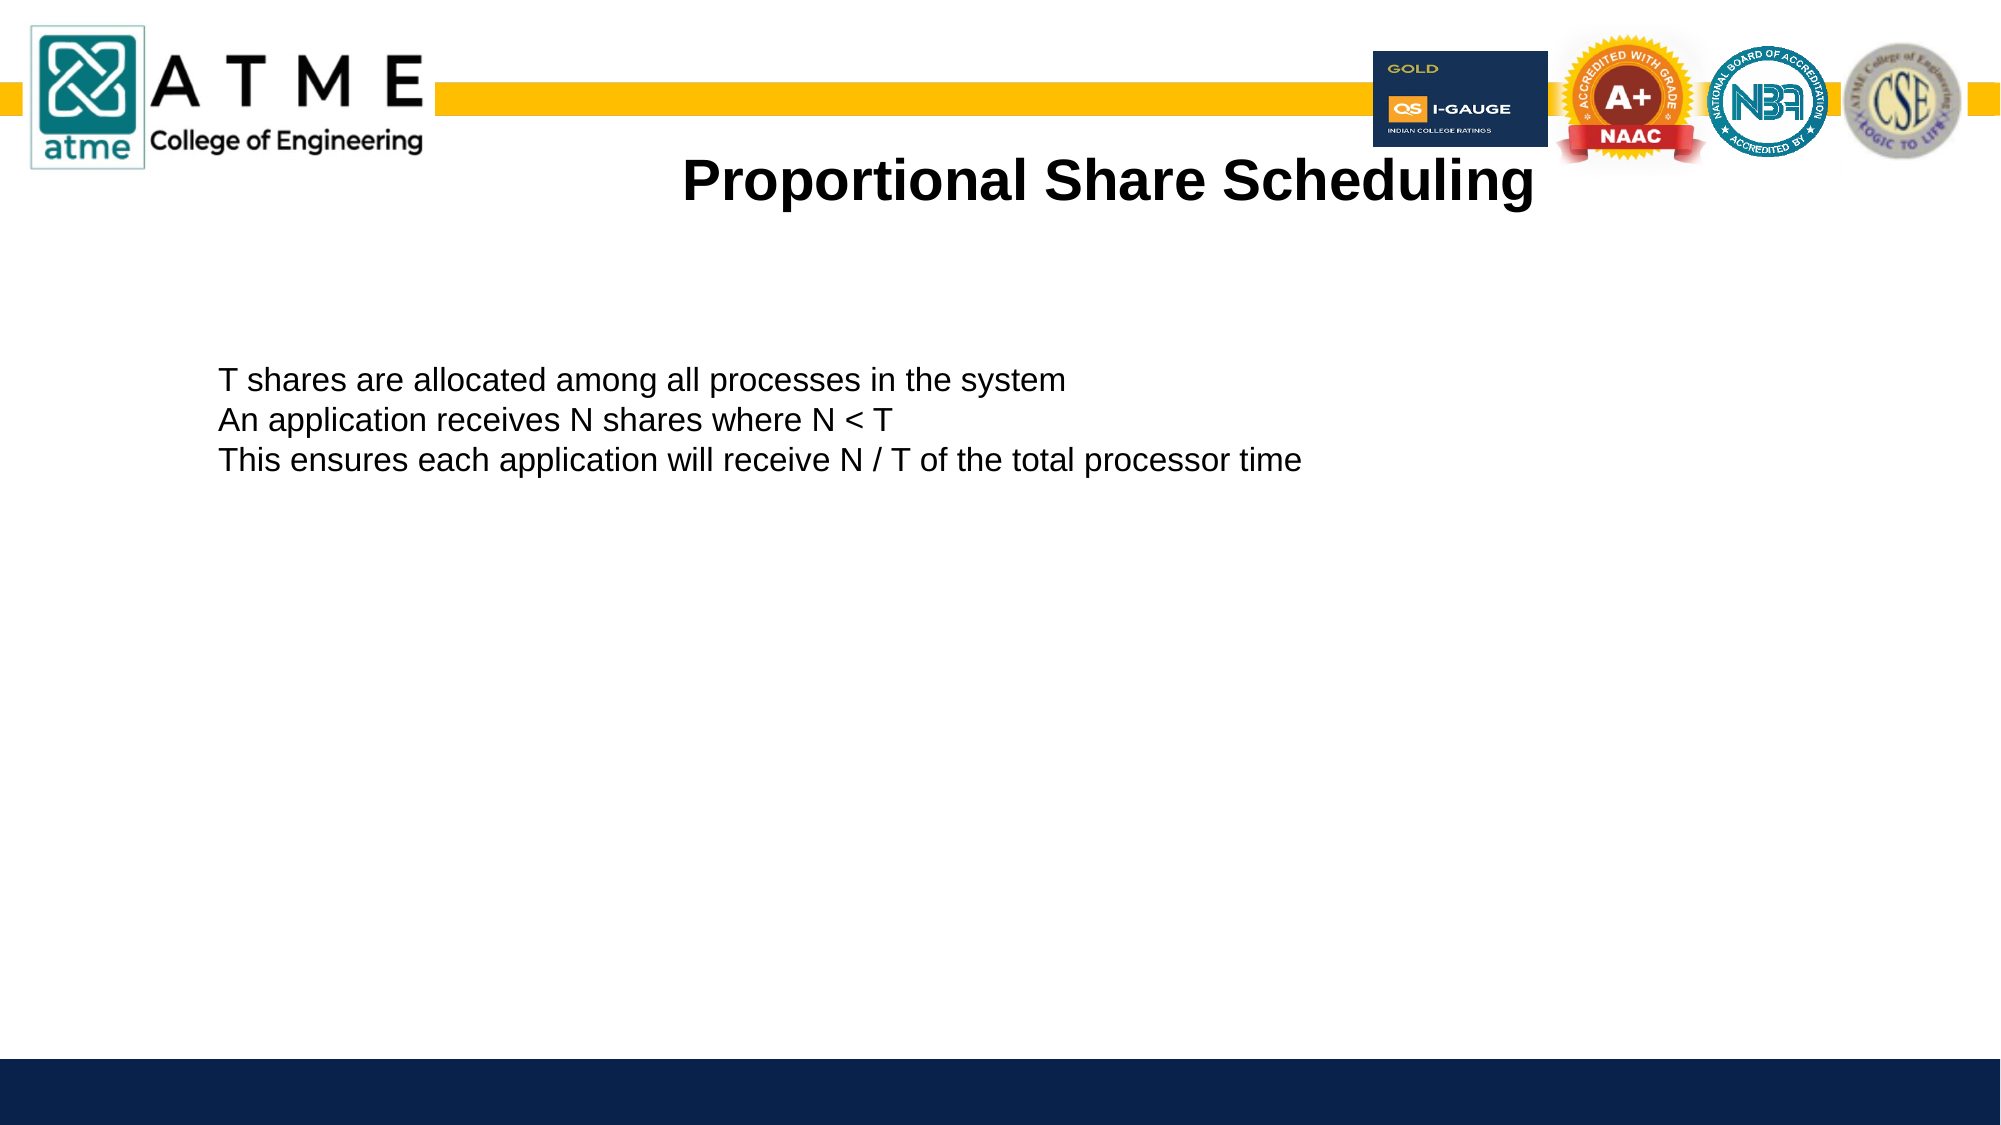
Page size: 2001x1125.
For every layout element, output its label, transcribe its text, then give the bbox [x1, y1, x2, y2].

picture [1373, 20, 1828, 180]
picture [22, 15, 435, 178]
text_box Proportional Share Scheduling [667, 135, 1553, 220]
picture [0, 1059, 2001, 1125]
text_box T shares are allocated among all processes in the system An application receives N shares where N < T This ensures each application will receive N / T of the total processor time [203, 350, 1320, 486]
picture [1840, 26, 1968, 176]
